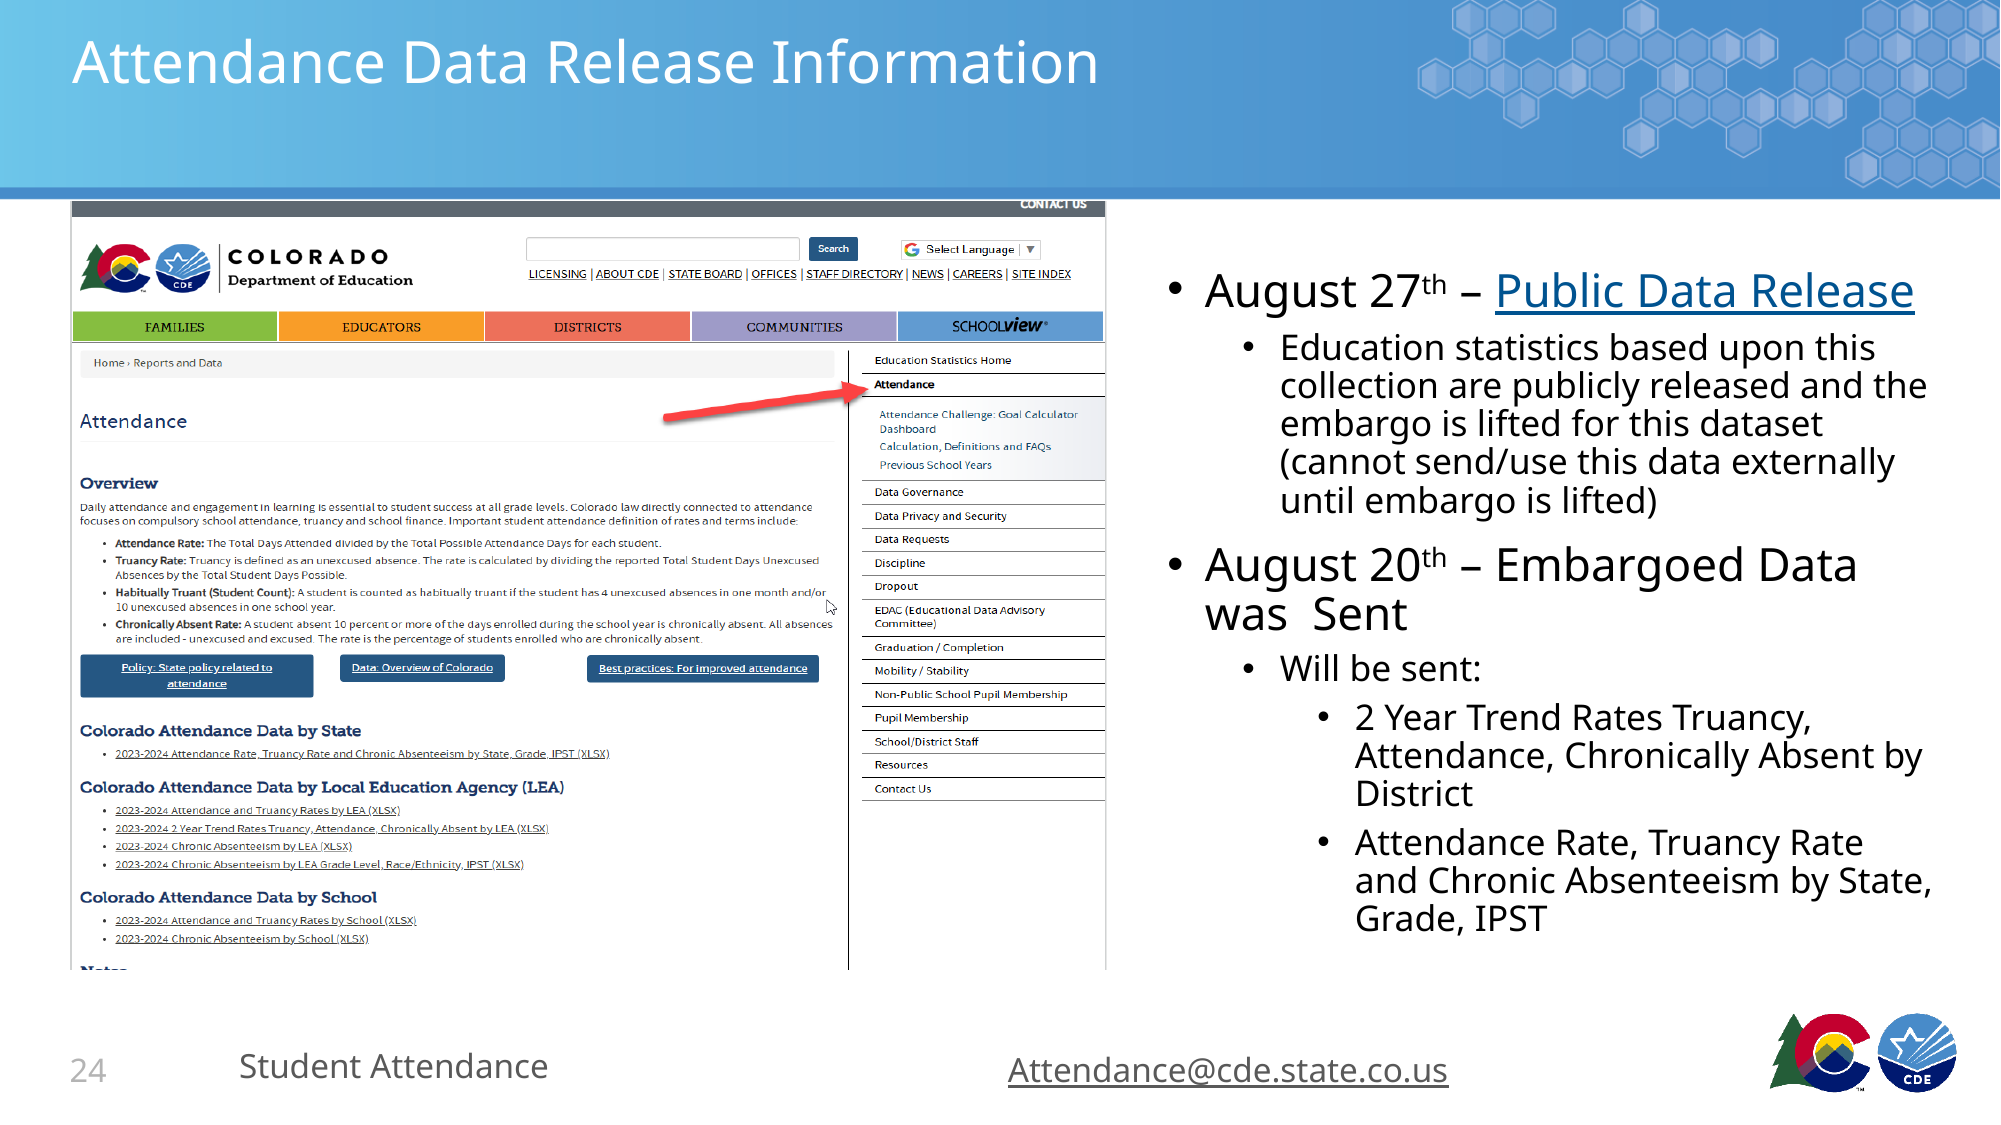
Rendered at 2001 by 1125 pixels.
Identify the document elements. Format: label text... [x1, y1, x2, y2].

slide_number 24 [54, 1042, 191, 1103]
title Attendance Data Release Information [72, 33, 1396, 182]
list Attendance@cde.state.co.us [992, 1042, 1714, 1103]
picture [11, 201, 1153, 970]
picture [0, 0, 2000, 200]
text_box August 27th – Public Data Release Education statistics based upon this collection are publicly released and the embargo is lifted for this dataset (cannot send/use this data externally until embargo is lifted) August 20th – Embargoed Data was Sent Will be sent: 2 Year Trend Rates Truancy, Attendance, Chronically Absent by District Attendance Rate, Truancy Rate and Chronic Absenteeism by State, Grade, IPST [1152, 255, 1950, 1052]
picture [1768, 1012, 1957, 1093]
list Student Attendance [224, 1042, 960, 1103]
